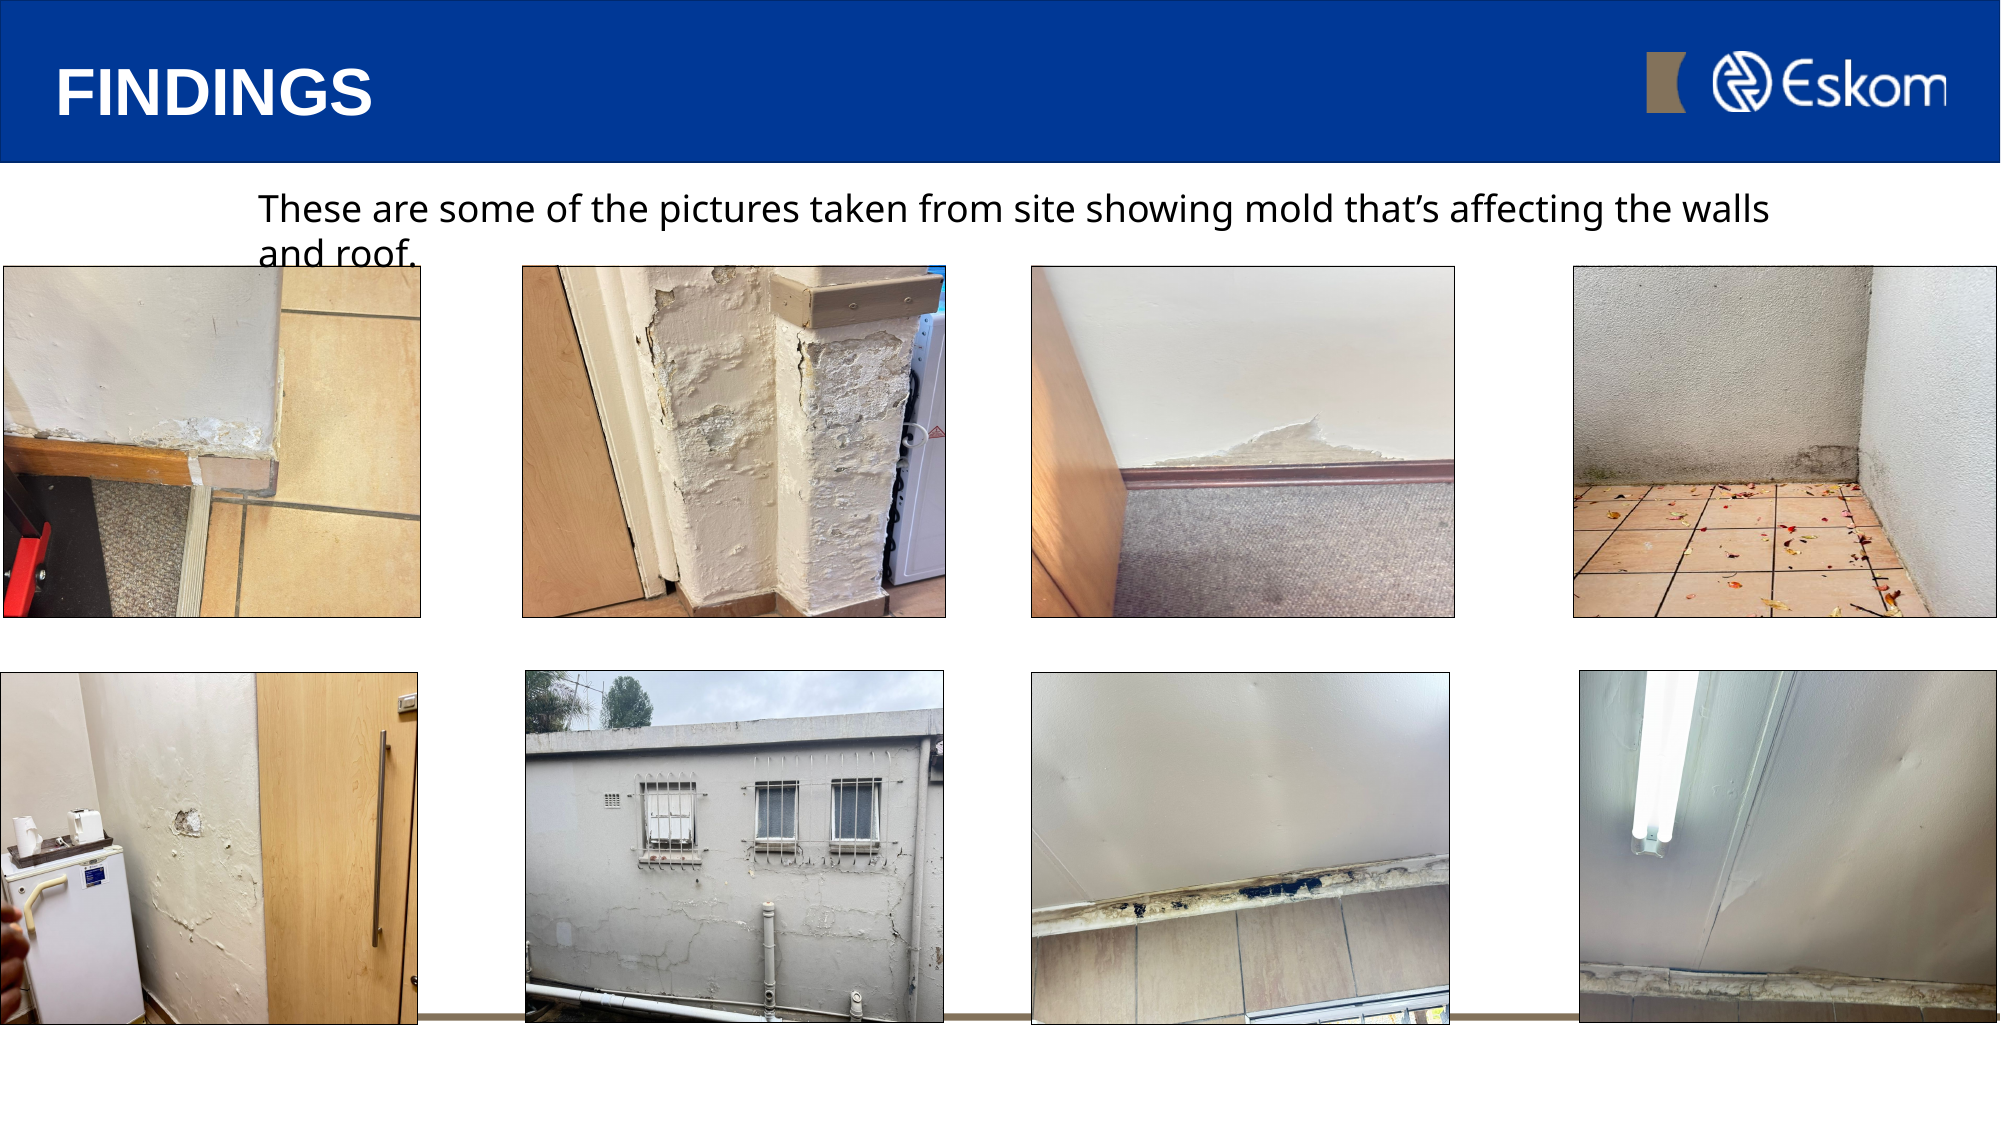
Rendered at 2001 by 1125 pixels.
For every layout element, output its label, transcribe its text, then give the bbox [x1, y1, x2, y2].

picture [1579, 670, 1997, 1023]
picture [0, 672, 418, 1025]
picture [1573, 265, 1997, 618]
picture [2, 265, 421, 618]
text_box FINDINGS [41, 41, 1065, 136]
picture [522, 265, 946, 618]
text_box These are some of the pictures taken from site showing mold that’s affecting the walls and roof. [243, 177, 1820, 283]
picture [525, 670, 944, 1023]
picture [1031, 265, 1455, 618]
picture [1031, 672, 1450, 1025]
